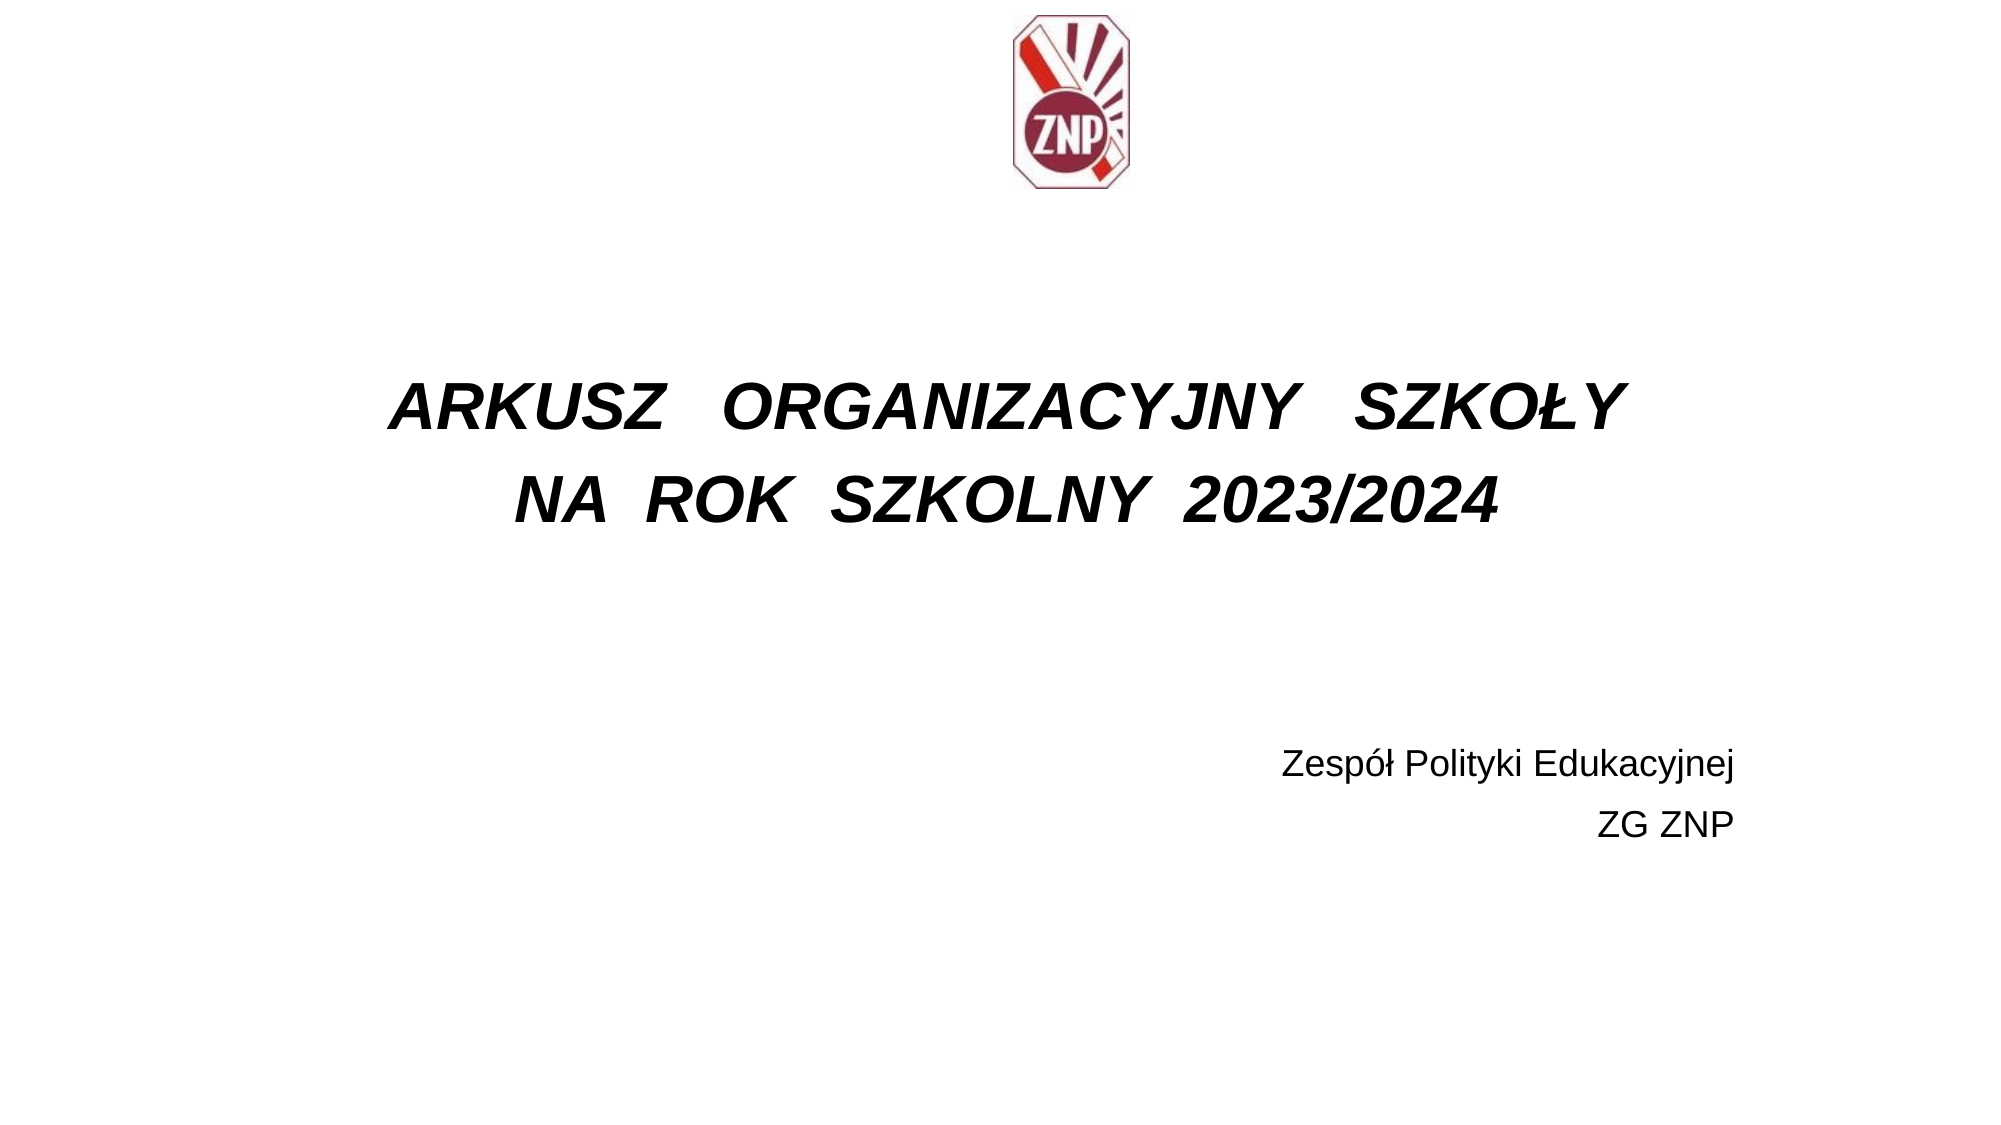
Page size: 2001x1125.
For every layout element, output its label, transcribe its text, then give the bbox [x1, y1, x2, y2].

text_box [1012, 15, 1956, 207]
subtitle ARKUSZ ORGANIZACYJNY SZKOŁY NA ROK SZKOLNY 2023/2024 Zespół Polityki Edukacyjnej ZG ZNP [114, 227, 1750, 988]
